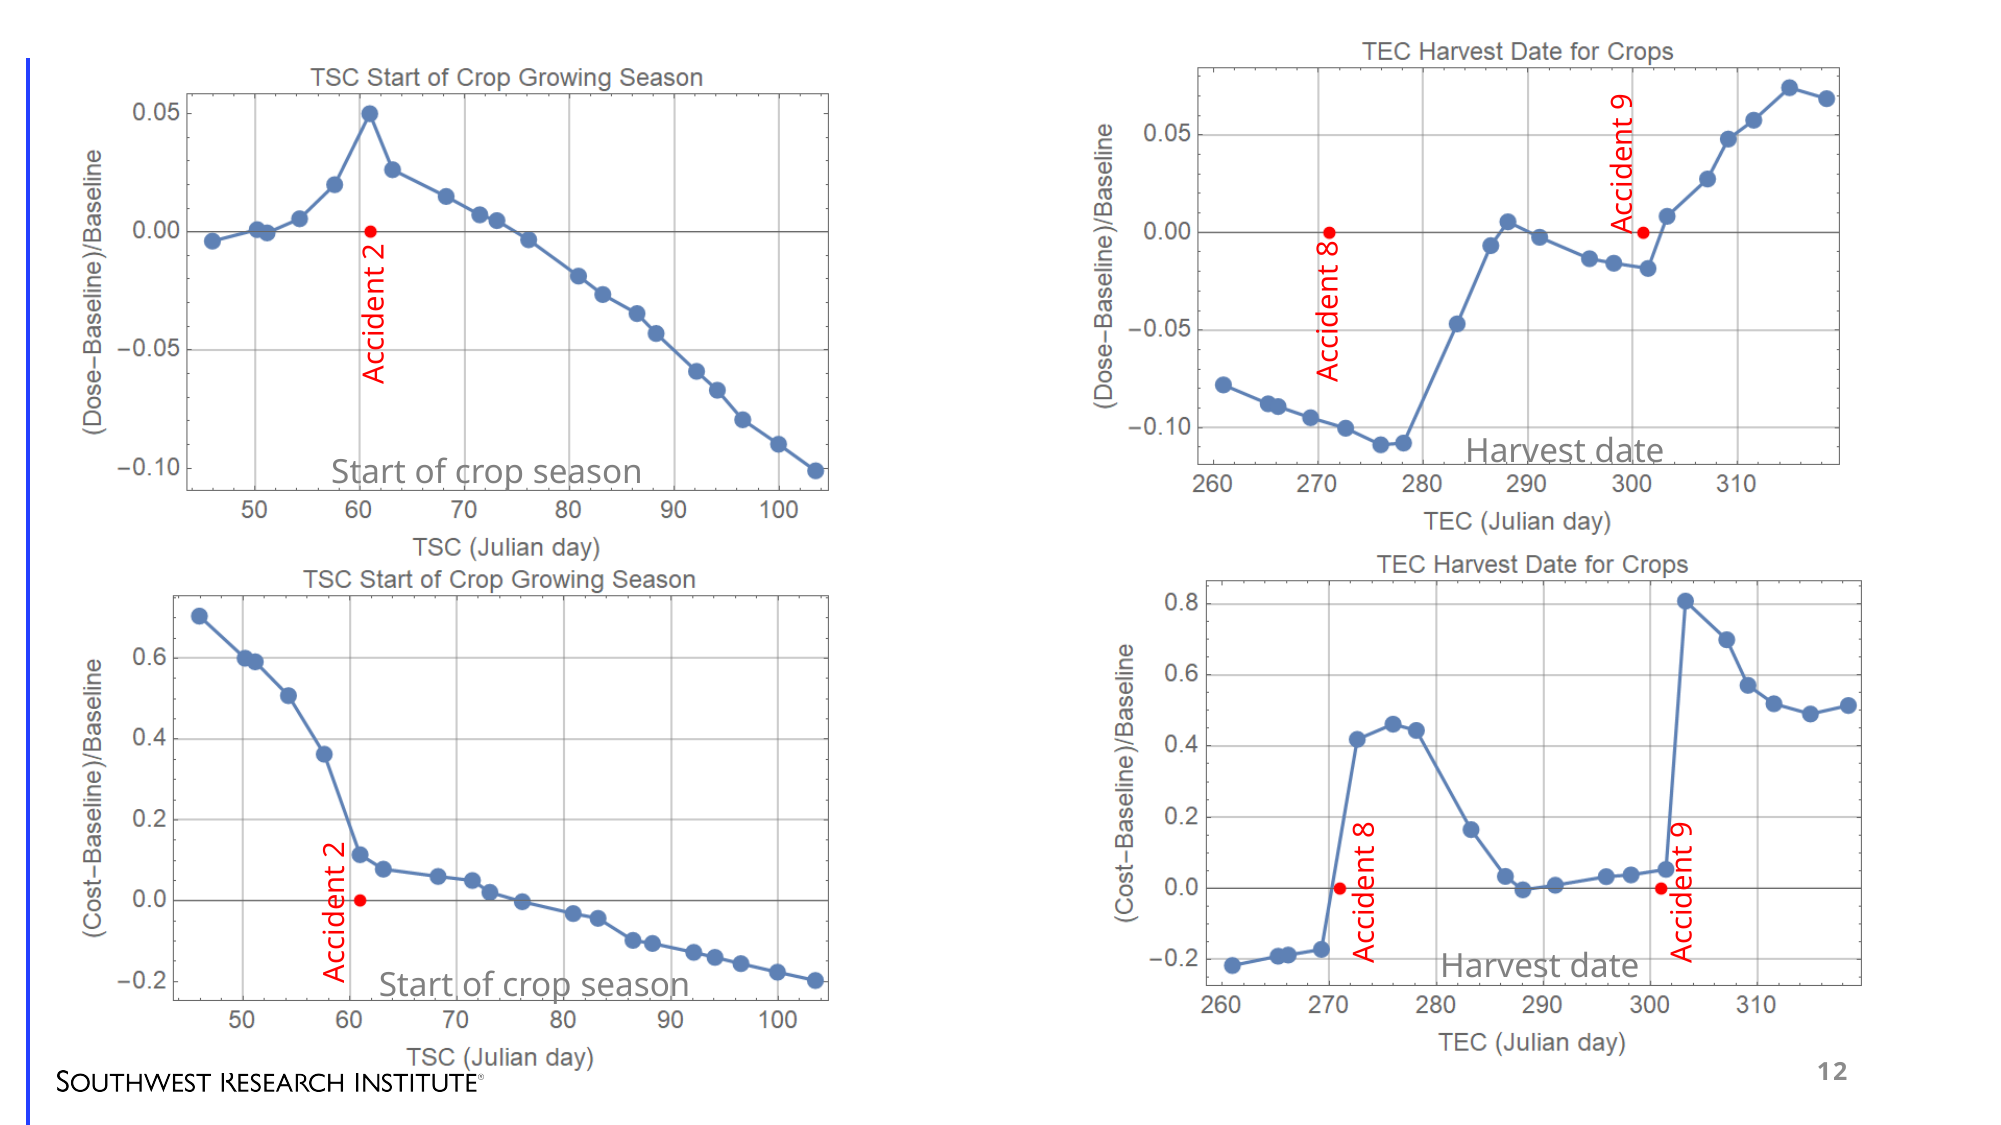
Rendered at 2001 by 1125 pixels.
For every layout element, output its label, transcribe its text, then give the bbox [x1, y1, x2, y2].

slide_number 12 [1412, 1058, 1863, 1103]
picture [1112, 551, 1863, 1058]
picture [79, 64, 830, 563]
picture [57, 566, 830, 1092]
picture [1090, 38, 1841, 537]
